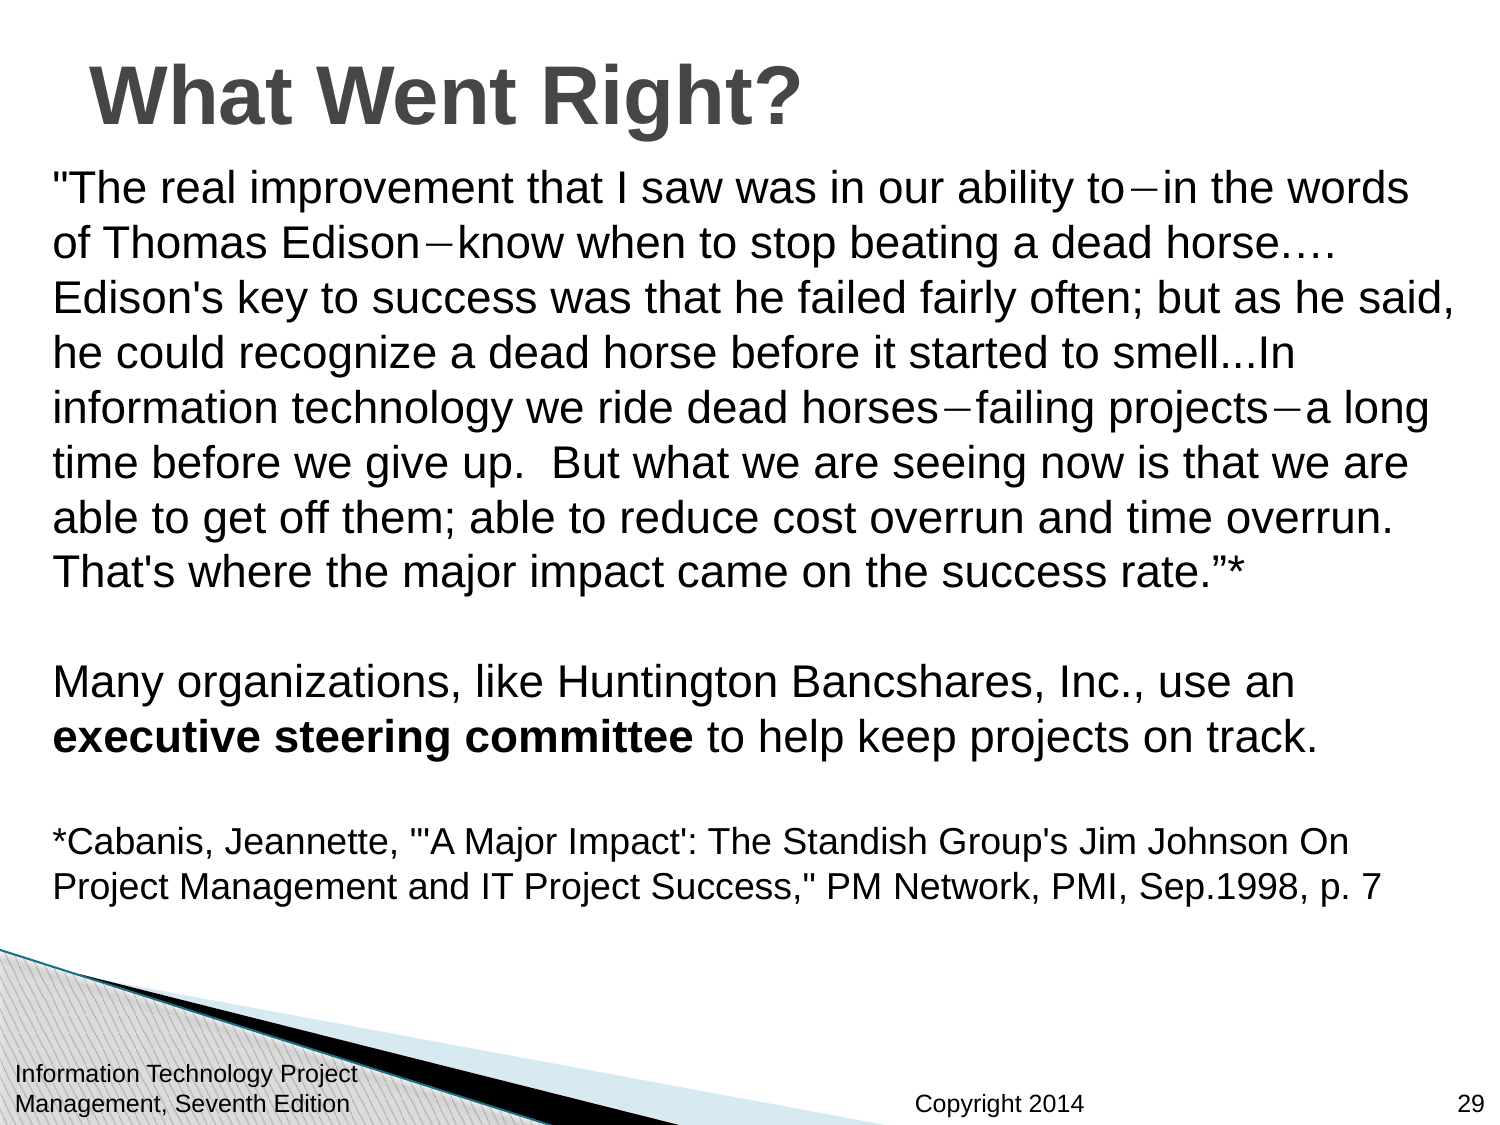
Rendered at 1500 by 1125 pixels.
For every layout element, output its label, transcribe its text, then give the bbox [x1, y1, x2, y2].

text_box "The real improvement that I saw was in our ability toin the words of Thomas Edisonknow when to stop beating a dead horse.…Edison's key to success was that he failed fairly often; but as he said, he could recognize a dead horse before it started to smell...In information technology we ride dead horsesfailing projectsa long time before we give up. But what we are seeing now is that we are able to get off them; able to reduce cost overrun and time overrun. That's where the major impact came on the success rate.”* Many organizations, like Huntington Bancshares, Inc., use an executive steering committee to help keep projects on track. *Cabanis, Jeannette, "'A Major Impact': The Standish Group's Jim Johnson On Project Management and IT Project Success," PM Network, PMI, Sep.1998, p. 7 [37, 149, 1475, 915]
footer Information Technology Project Management, Seventh Edition [0, 1065, 425, 1125]
slide_number 29 [1408, 1065, 1500, 1125]
title What Went Right? [75, 45, 1425, 138]
